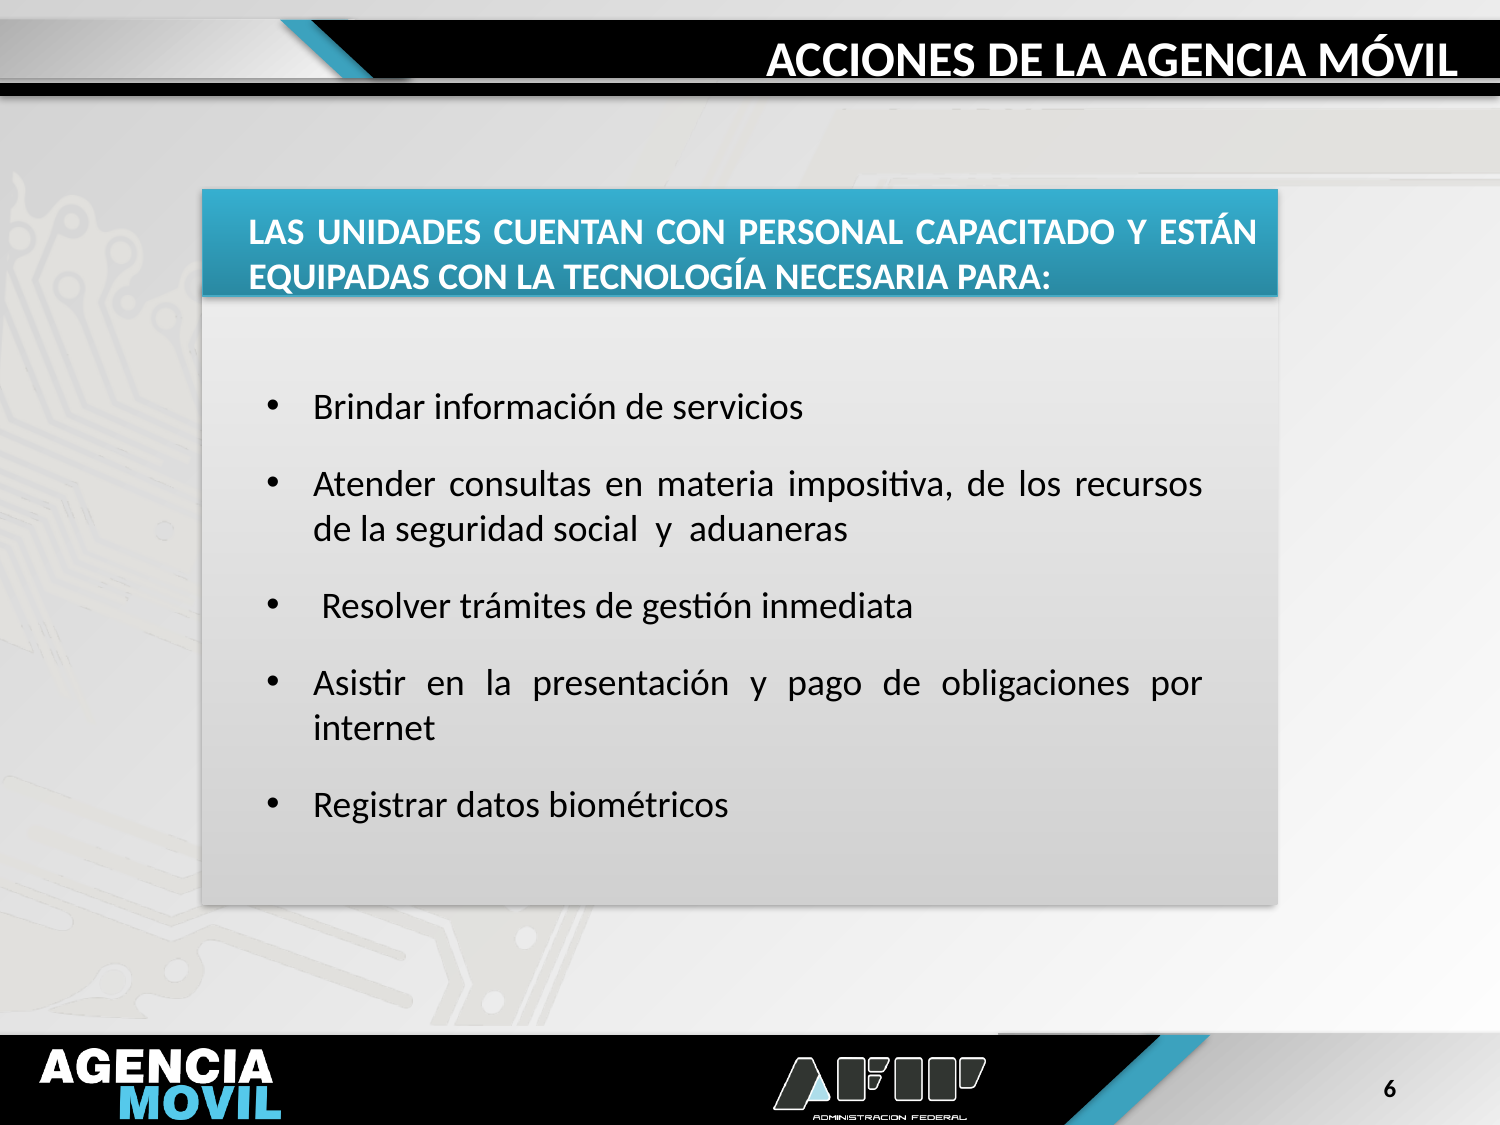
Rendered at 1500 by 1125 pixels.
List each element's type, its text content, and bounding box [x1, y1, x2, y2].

text_box Registrar datos biométricos [251, 772, 1164, 833]
text_box ACCIONES DE LA AGENCIA MÓVIL [751, 18, 1490, 94]
text_box Resolver trámites de gestión inmediata [251, 573, 1164, 634]
text_box Atender consultas en materia impositiva, de los recursos de la seguridad social y aduaneras [251, 451, 1219, 556]
text_box Asistir en la presentación y pago de obligaciones por internet [251, 650, 1219, 755]
slide_number 6 [1368, 1065, 1500, 1114]
picture [773, 1057, 986, 1120]
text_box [202, 189, 1278, 306]
text_box [202, 312, 1278, 906]
text_box Brindar información de servicios [251, 374, 1164, 435]
picture [39, 1048, 281, 1120]
